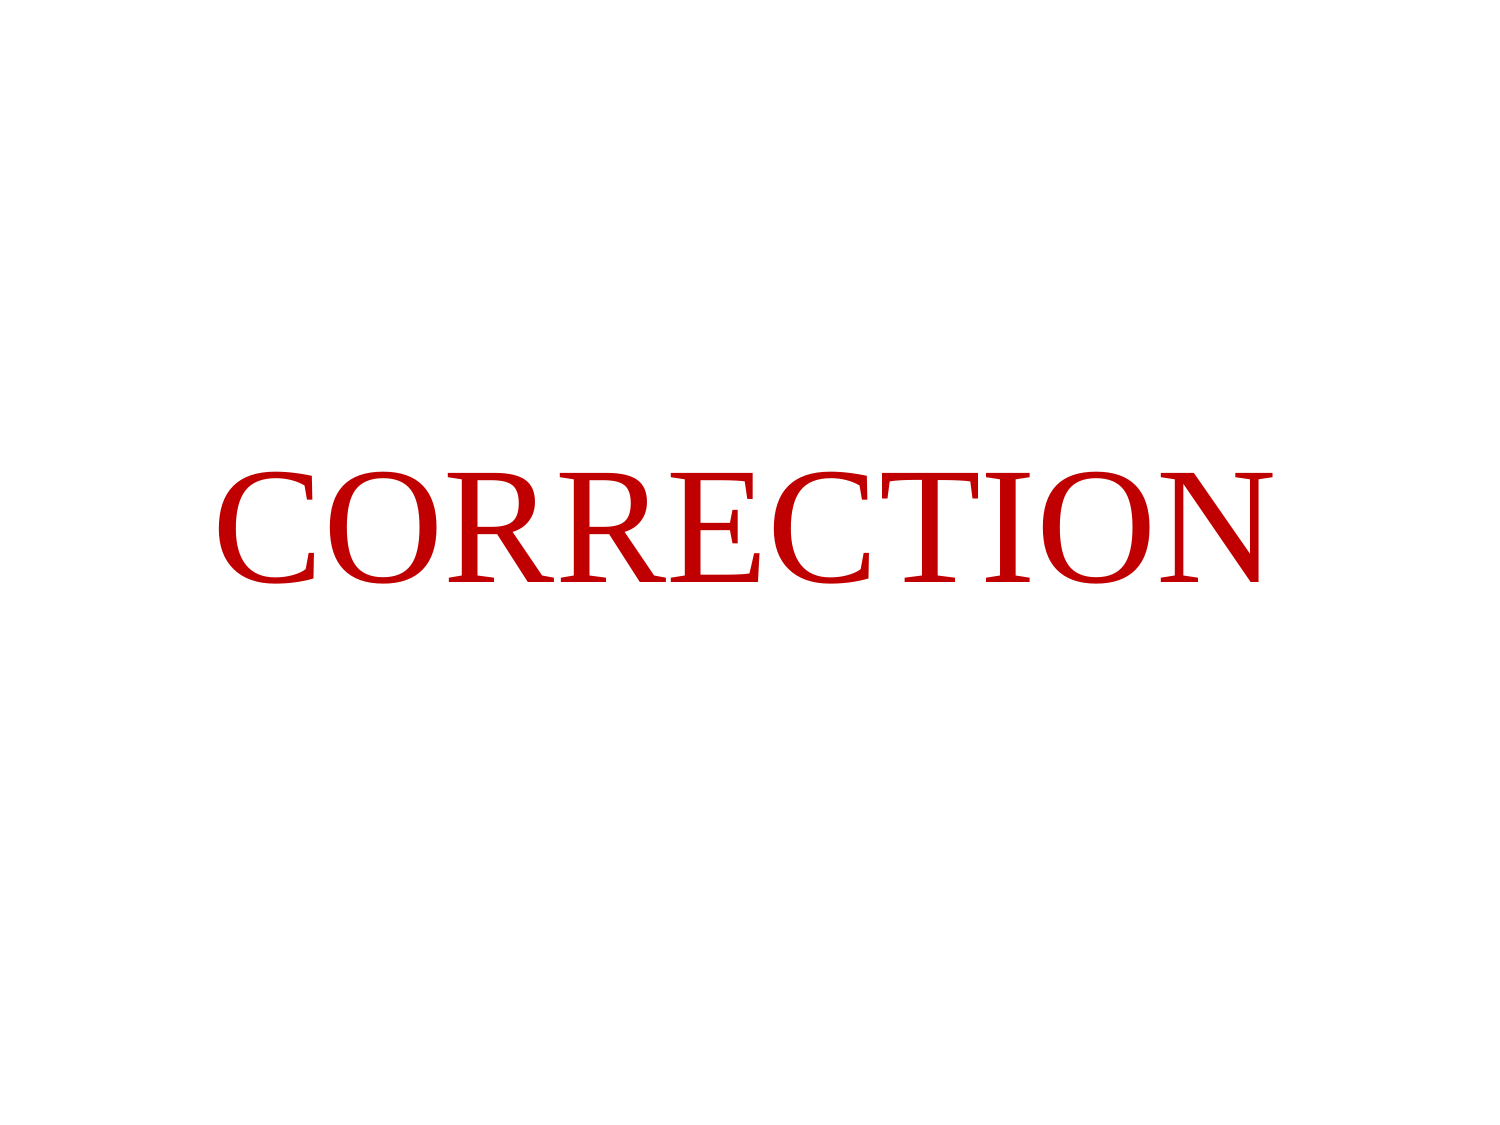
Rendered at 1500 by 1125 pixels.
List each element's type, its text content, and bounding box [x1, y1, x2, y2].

title Correction [70, 421, 1421, 610]
